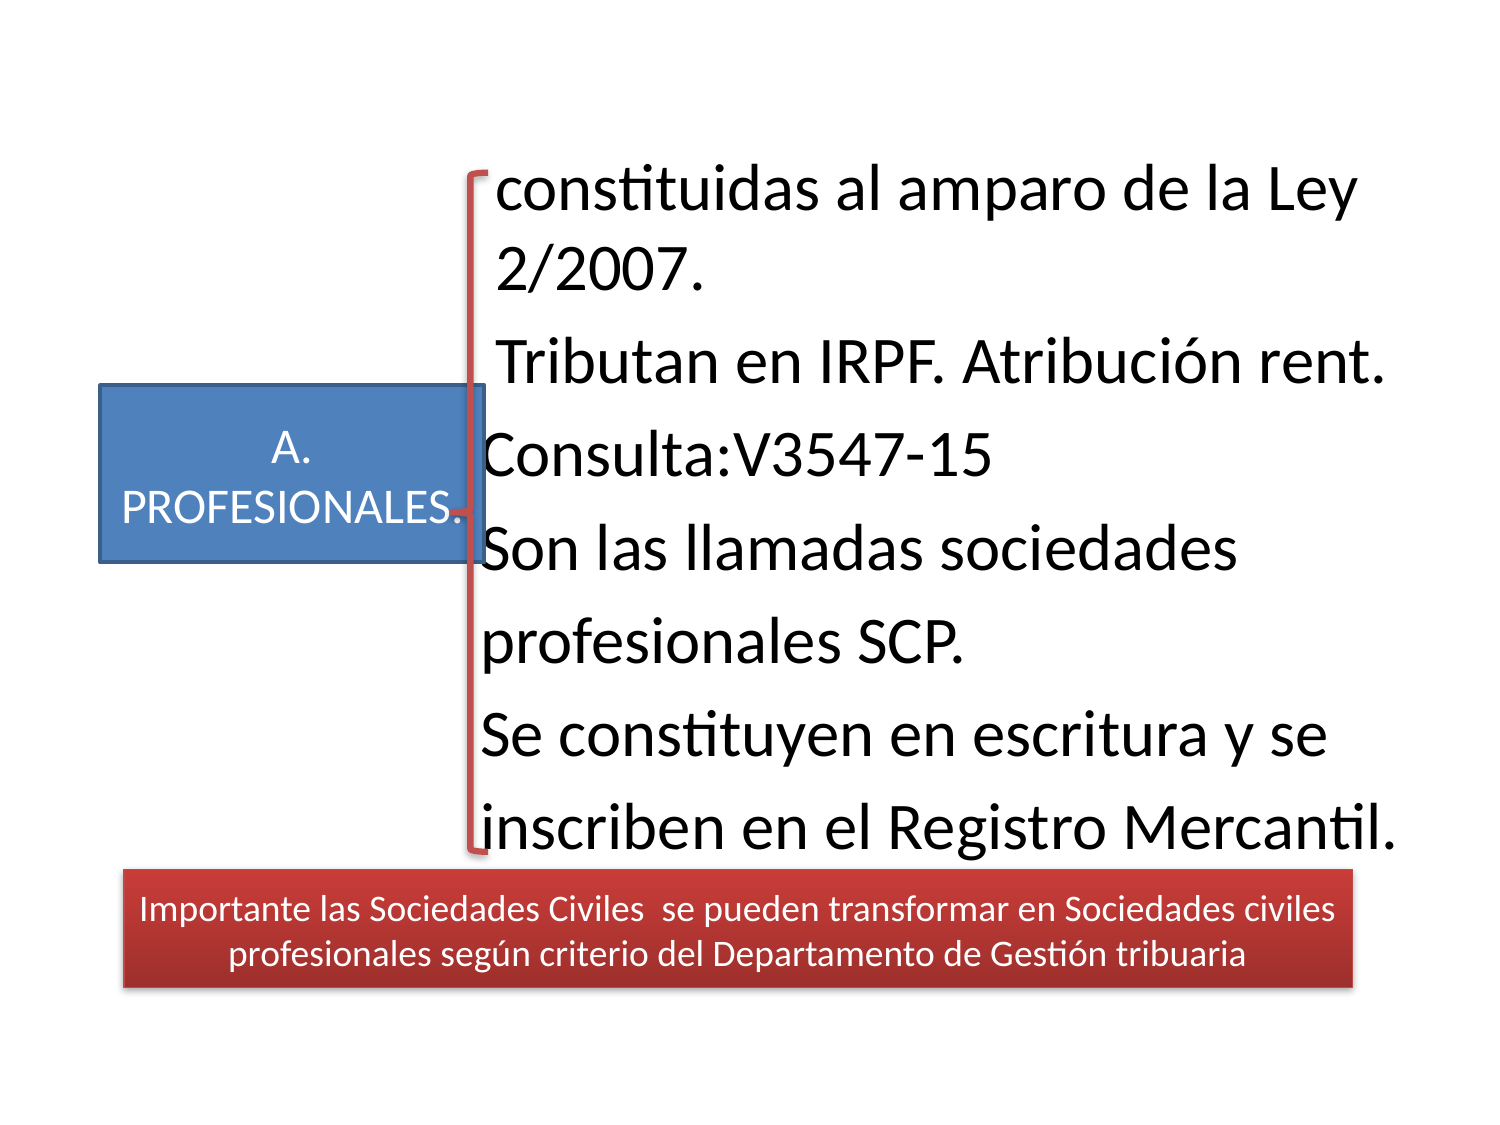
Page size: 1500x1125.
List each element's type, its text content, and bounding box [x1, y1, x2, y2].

text_box Importante las Sociedades Civiles se pueden transformar en Sociedades civiles profesionales según criterio del Departamento de Gestión tribuaria [123, 869, 1353, 988]
text_box [449, 169, 489, 856]
text_box A. PROFESIONALES. [98, 383, 462, 564]
list constituidas al amparo de la Ley 2/2007. Tributan en IRPF. Atribución rent. Consulta:V3547-15 Son las llamadas sociedades profesionales SCP. Se constituyen en escritura y se inscriben en el Registro Mercantil. [75, 42, 1425, 1005]
